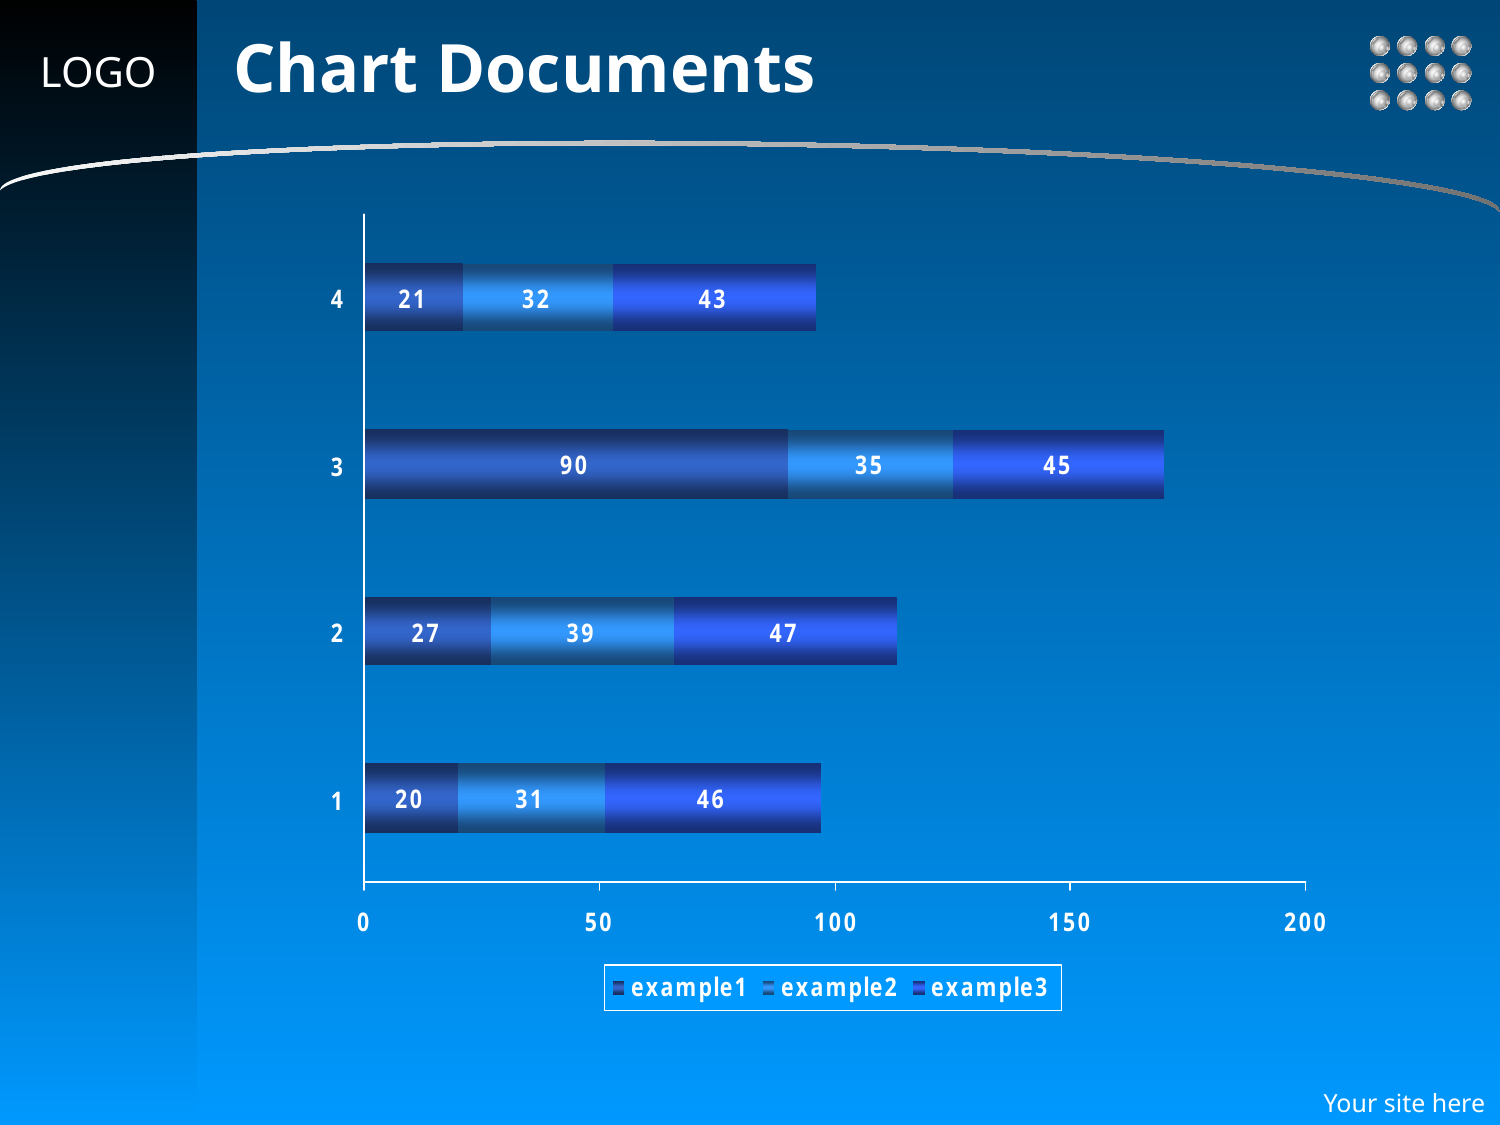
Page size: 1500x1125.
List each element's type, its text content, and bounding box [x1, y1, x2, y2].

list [301, 184, 1357, 1029]
title Chart Documents [218, 15, 1356, 117]
